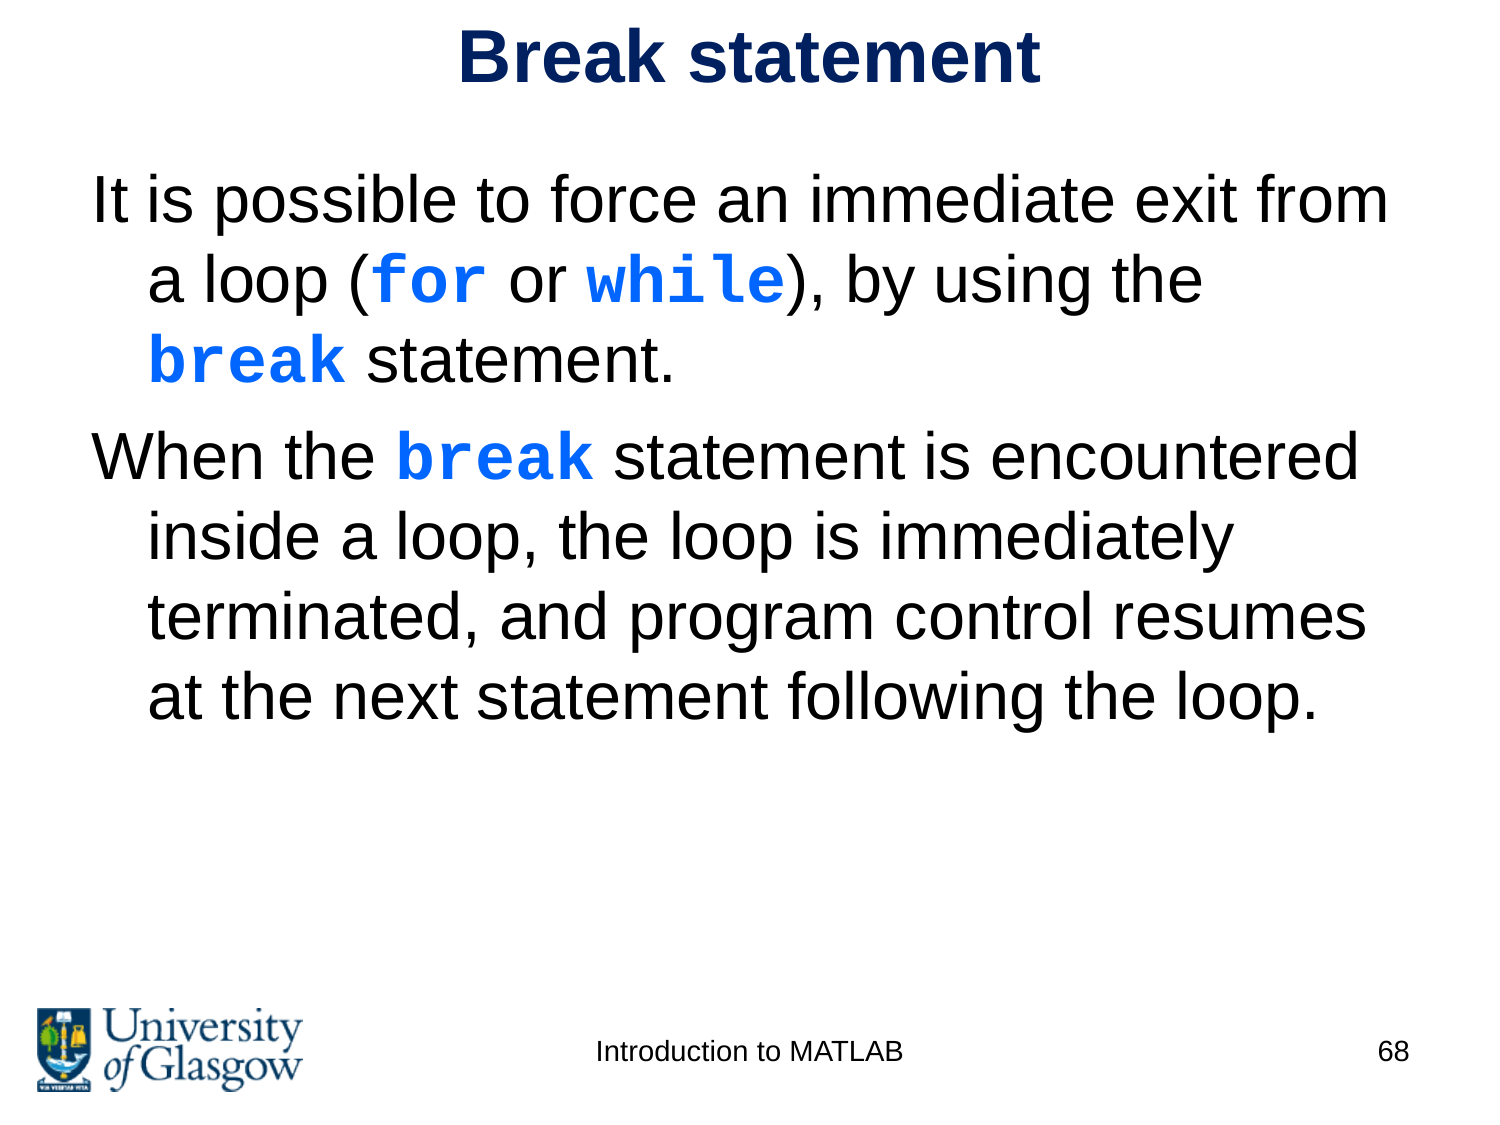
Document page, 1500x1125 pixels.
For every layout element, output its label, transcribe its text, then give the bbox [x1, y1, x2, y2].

list It is possible to force an immediate exit from a loop (for or while), by using the break statement. When the break statement is encountered inside a loop, the loop is immediately terminated, and program control resumes at the next statement following the loop. [76, 148, 1427, 892]
picture [37, 1008, 303, 1092]
title Break statement [0, 0, 1500, 149]
footer Introduction to MATLAB [512, 1024, 988, 1103]
slide_number 68 [1074, 1024, 1425, 1103]
